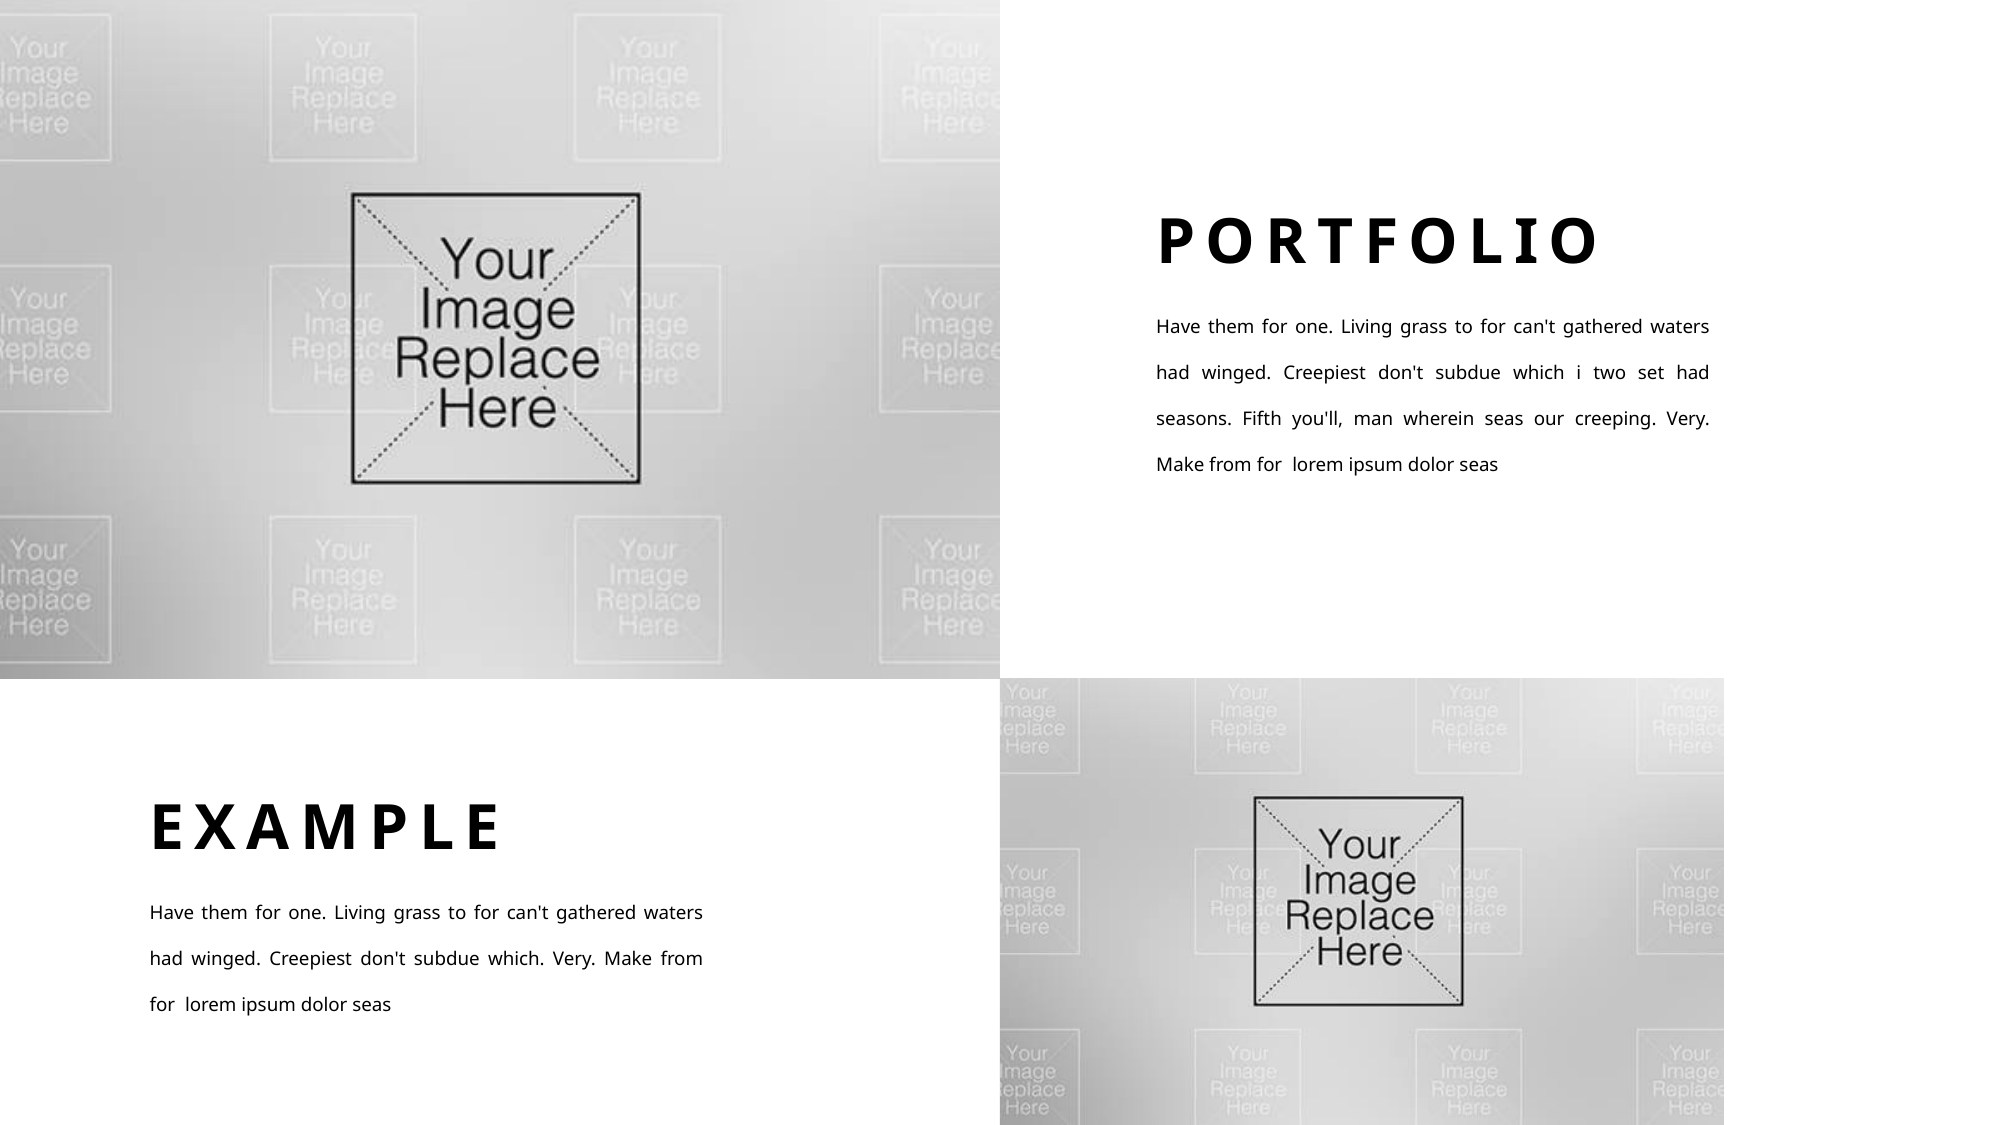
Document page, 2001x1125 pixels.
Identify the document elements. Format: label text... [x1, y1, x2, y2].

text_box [1141, 193, 1724, 485]
text_box EXAMPLE [134, 779, 652, 869]
text_box Have them for one. Living grass to for can't gathered waters had winged. Creepiest don't subdue which. Very. Make from for lorem ipsum dolor seas [134, 869, 718, 1023]
picture [0, 0, 1724, 1125]
